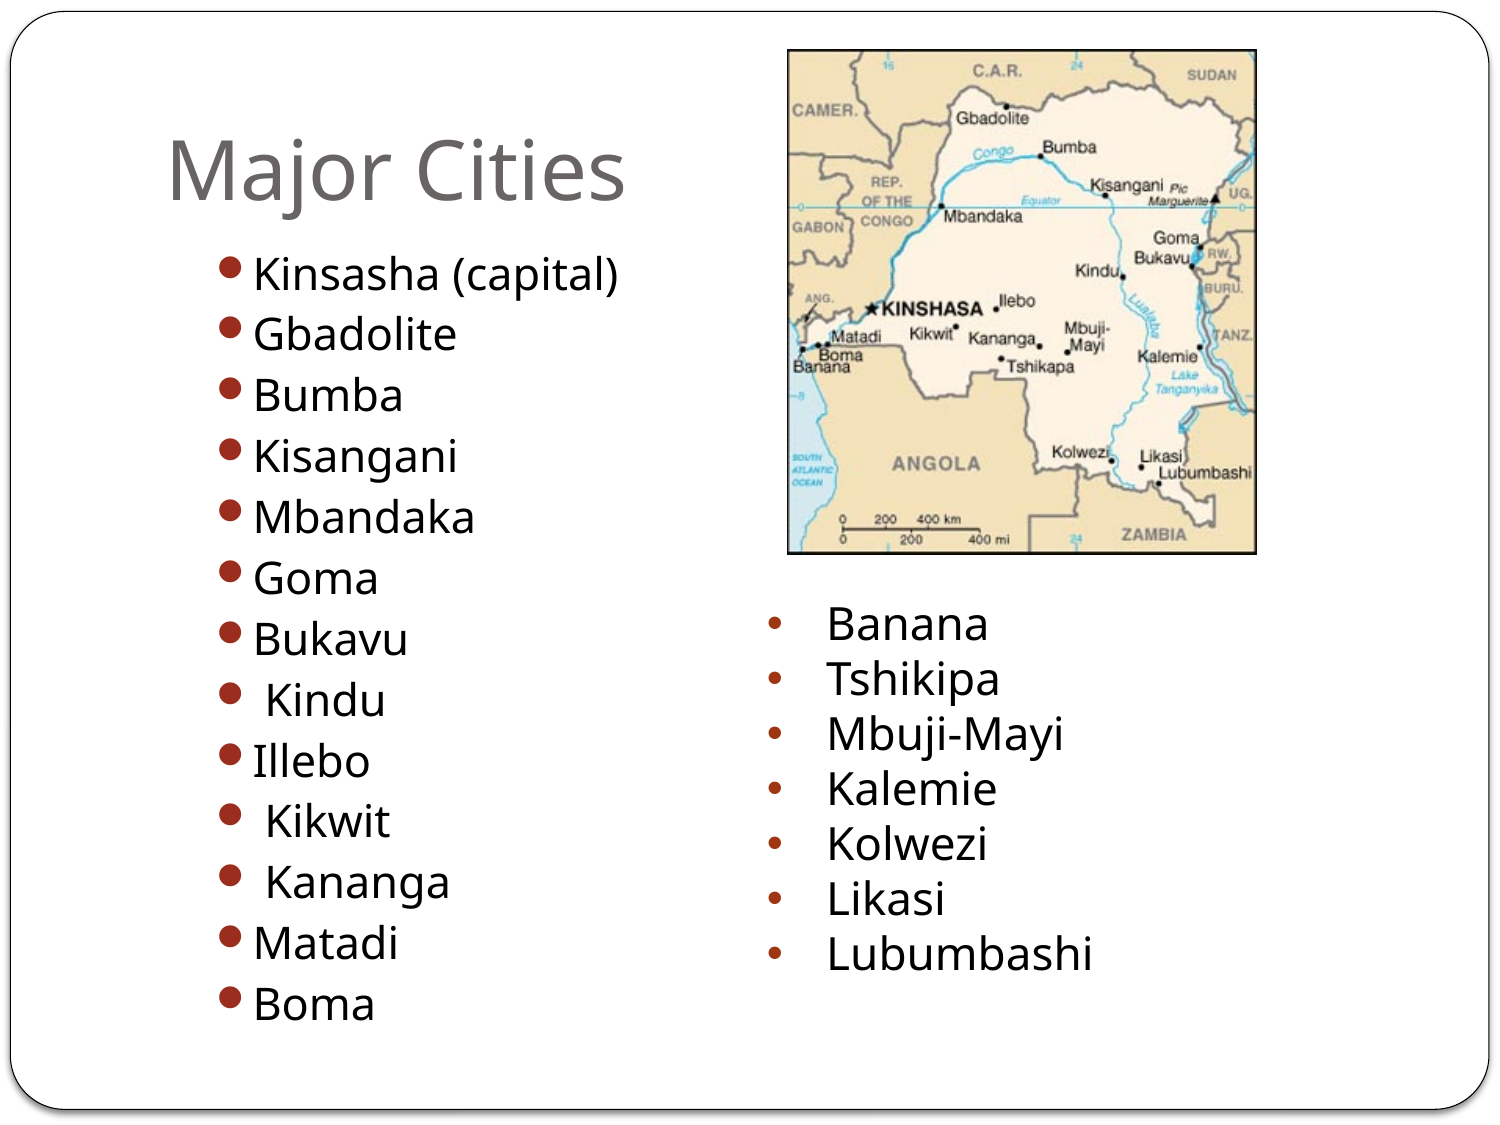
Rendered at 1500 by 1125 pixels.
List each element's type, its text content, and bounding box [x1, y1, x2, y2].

picture [787, 49, 1257, 555]
text_box Banana Tshikipa Mbuji-Mayi Kalemie Kolwezi Likasi Lubumbashi [712, 587, 1375, 1098]
list Kinsasha (capital) Gbadolite Bumba Kisangani Mbandaka Goma Bukavu Kindu Illebo Kikwit Kananga Matadi Boma [149, 237, 776, 1038]
title Major Cities [149, 44, 1426, 233]
